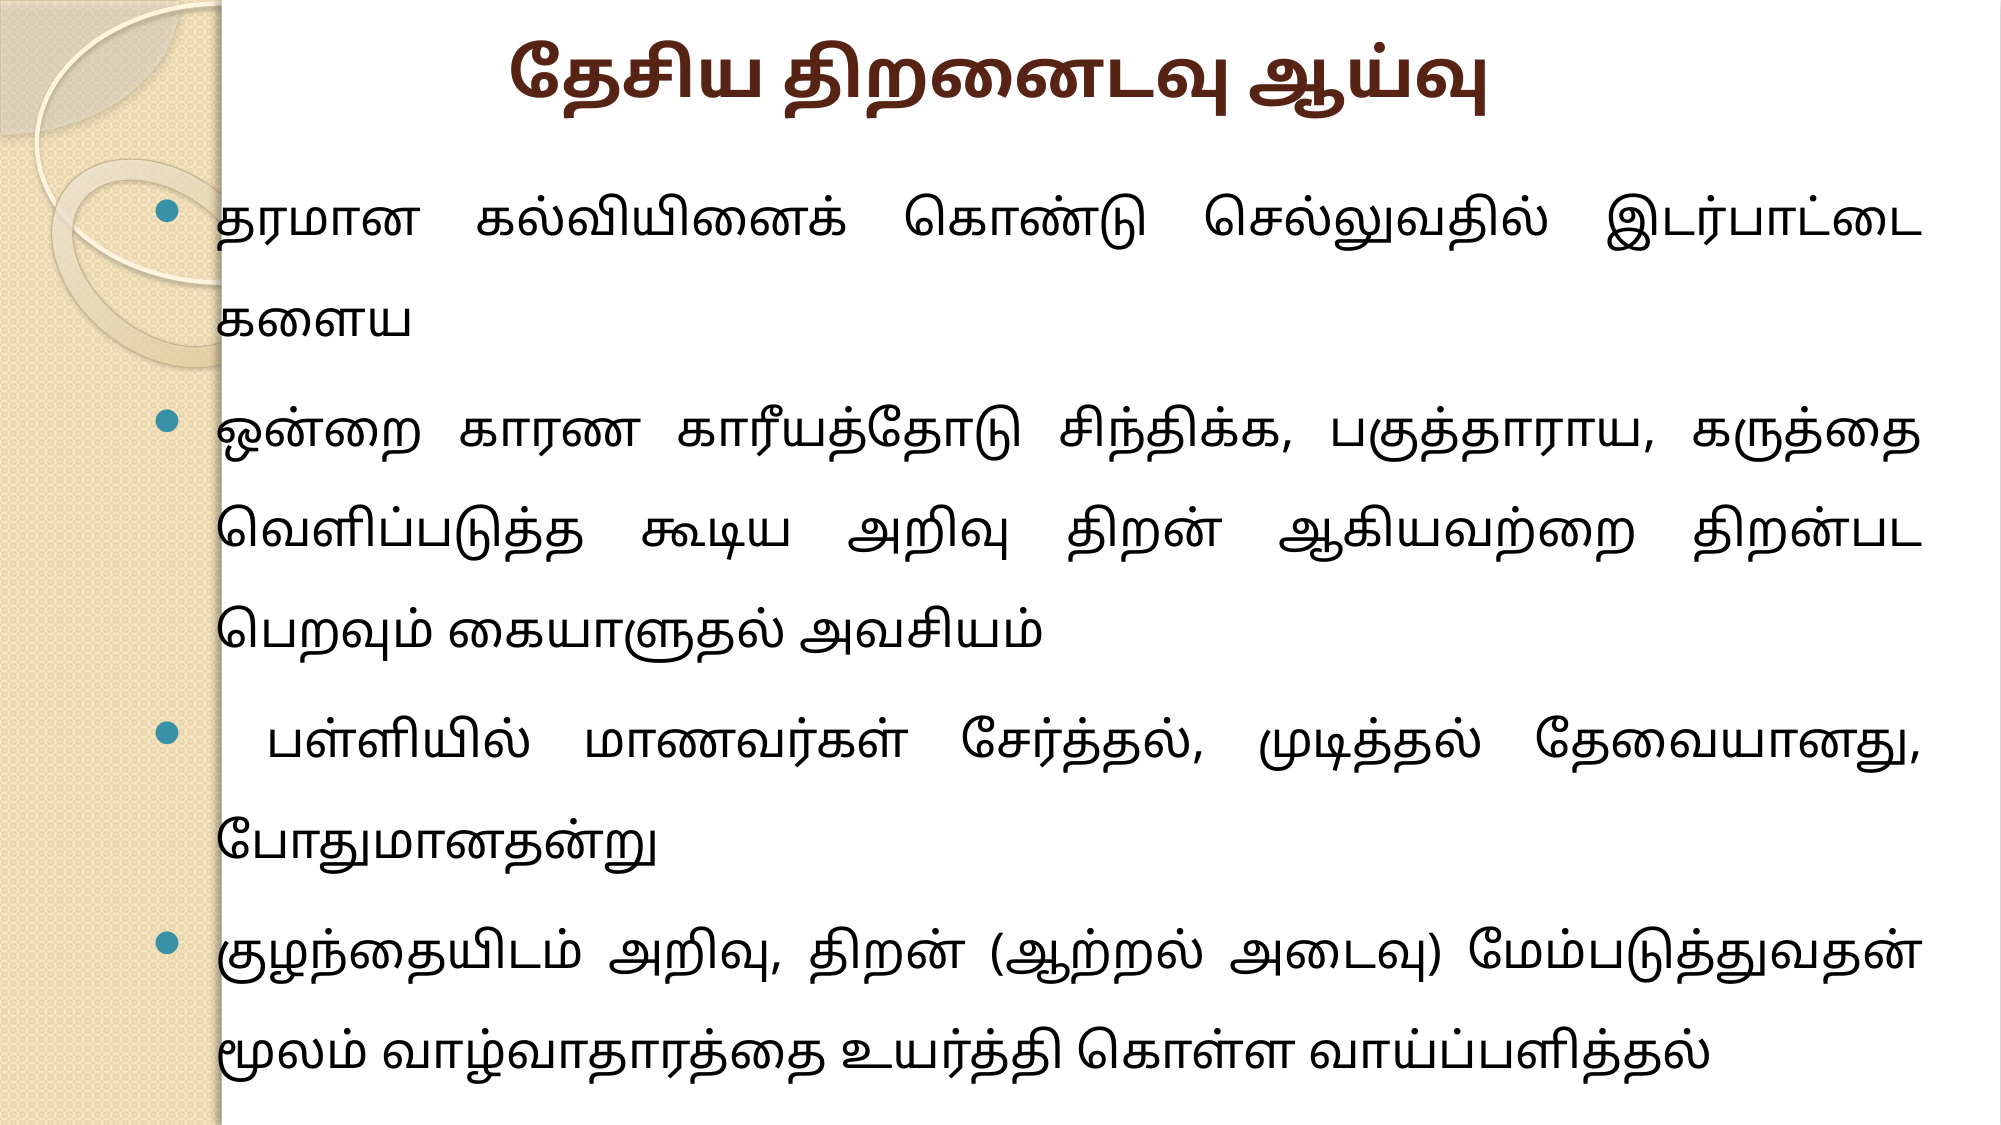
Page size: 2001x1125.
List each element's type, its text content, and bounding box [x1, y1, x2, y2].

title தேசிய திறனைடவு ஆய்வு [137, 59, 1863, 137]
list தரமான கல்வியினைக் கொண்டு செல்லுவதில் இடர்பாட்டை களைய ஒன்றை காரண காரீயத்தோடு சிந்திக்க, பகுத்தாராய, கருத்தை வெளிப்படுத்த கூடிய அறிவு திறன் ஆகியவற்றை திறன்பட பெறவும் கையாளுதல் அவசியம் பள்ளியில் மாணவர்கள் சேர்த்தல், முடித்தல் தேவையானது, போதுமானதன்று குழந்தையிடம் அறிவு, திறன் (ஆற்றல் அடைவு) மேம்படுத்துவதன் மூலம் வாழ்வாதாரத்தை உயர்த்தி கொள்ள வாய்ப்பளித்தல் [137, 137, 1938, 1088]
